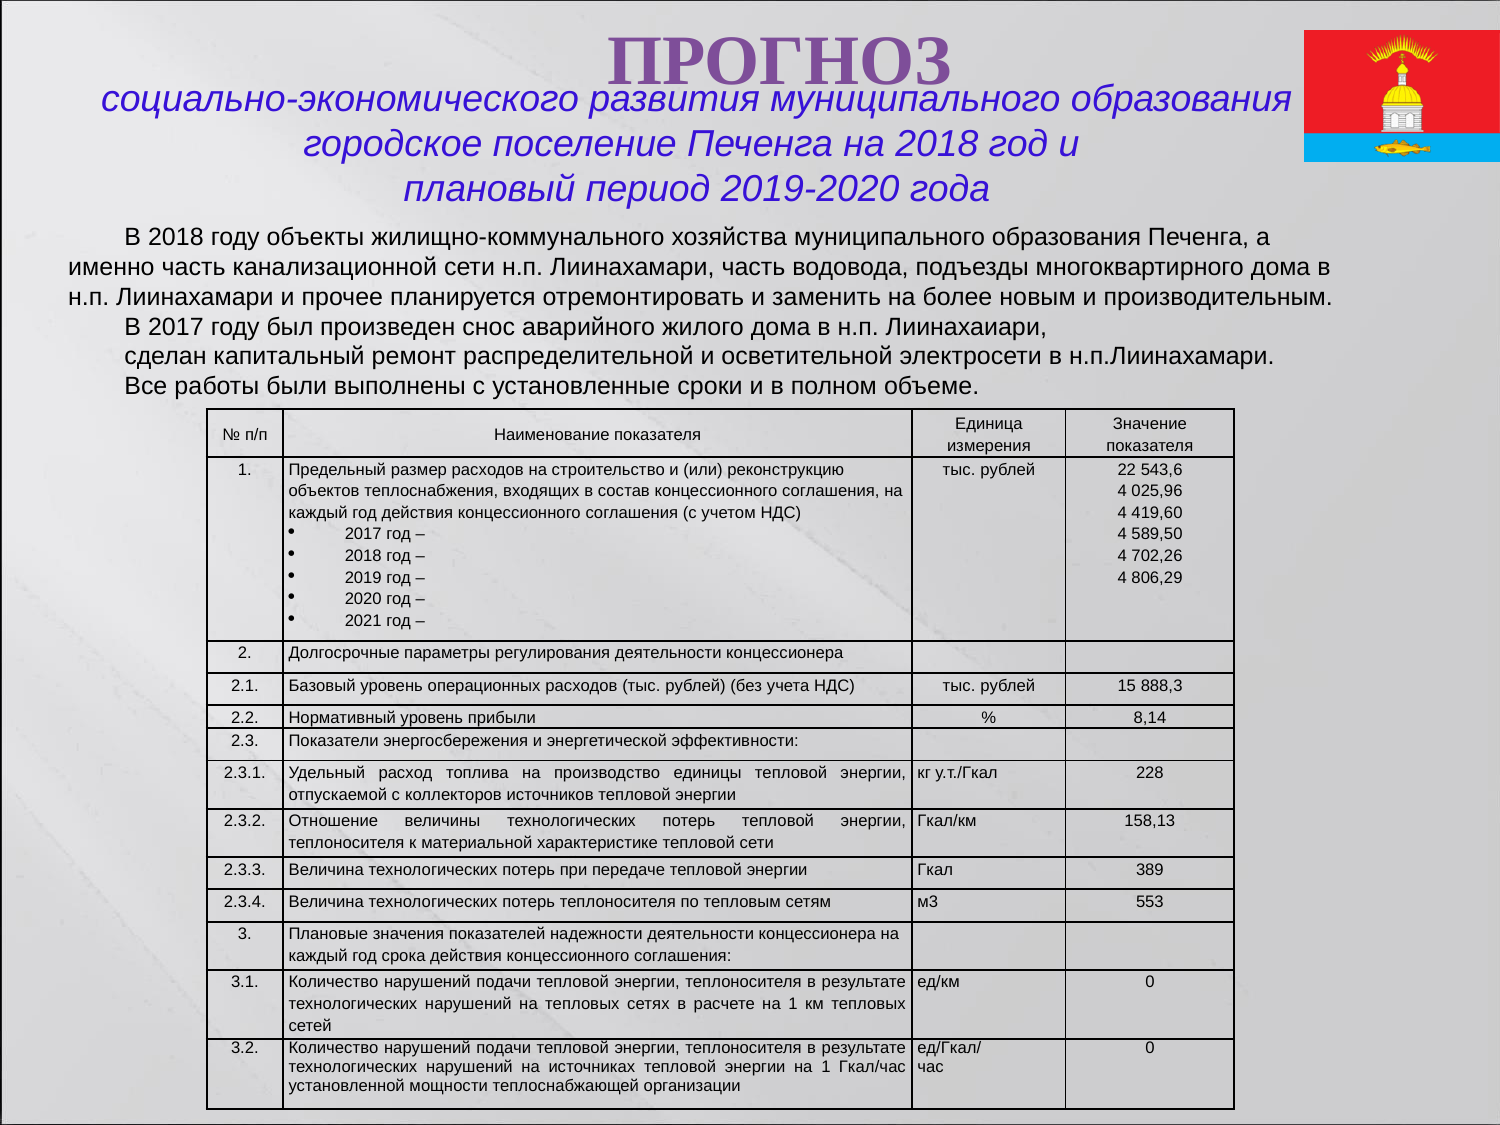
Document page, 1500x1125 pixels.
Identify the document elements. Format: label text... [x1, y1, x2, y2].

title ПРОГНОЗ [301, 31, 1259, 66]
table_cell 228 [1066, 761, 1233, 808]
table_header Наименование показателя [284, 410, 911, 456]
table_cell 8,14 [1066, 706, 1233, 727]
table_cell Отношение величины технологических потерь тепловой энергии, теплоносителя к материальной характеристике тепловой сети [284, 810, 911, 856]
table_cell % [913, 706, 1065, 727]
table_cell 553 [1066, 890, 1233, 921]
table_cell 1. [208, 458, 282, 640]
table_header Значение показателя [1066, 410, 1233, 456]
table_cell 3.2. [208, 1040, 282, 1108]
table_cell Гкал [913, 858, 1065, 888]
table_cell 2.3. [208, 729, 282, 760]
table_cell тыс. рублей [913, 674, 1065, 704]
table_cell 2.1. [208, 674, 282, 704]
table_cell 0 [1066, 1040, 1233, 1108]
table_cell 2.3.4. [208, 890, 282, 921]
table_cell Количество нарушений подачи тепловой энергии, теплоносителя в результате технологических нарушений на тепловых сетях в расчете на 1 км тепловых сетей [284, 971, 911, 1038]
table_cell 3. [208, 923, 282, 969]
table_cell 0 [1066, 971, 1233, 1038]
table_cell 15 888,3 [1066, 674, 1233, 704]
table_cell Удельный расход топлива на производство единицы тепловой энергии, отпускаемой с коллекторов источников тепловой энергии [284, 761, 911, 808]
table_cell ед/Гкал/ час [913, 1040, 1065, 1108]
table_cell м3 [913, 890, 1065, 921]
table_cell [913, 729, 1065, 760]
table_cell Нормативный уровень прибыли [284, 706, 911, 727]
table_header Единица измерения [913, 410, 1065, 456]
table_cell Базовый уровень операционных расходов (тыс. рублей) (без учета НДС) [284, 674, 911, 704]
picture [1376, 141, 1430, 155]
text_box социально-экономического развития муниципального образования городское поселение Печенга на 2018 год и плановый период 2019-2020 года [29, 66, 1365, 217]
table_cell 158,13 [1066, 810, 1233, 856]
table_cell Количество нарушений подачи тепловой энергии, теплоносителя в результате технологических нарушений на источниках тепловой энергии на 1 Гкал/час установленной мощности теплоснабжающей организации [284, 1040, 911, 1108]
table_cell Показатели энергосбережения и энергетической эффективности: [284, 729, 911, 760]
table_cell [1066, 923, 1233, 969]
table_cell 389 [1066, 858, 1233, 888]
text_box В 2018 году объекты жилищно-коммунального хозяйства муниципального образования Печенга, а именно часть канализационной сети н.п. Лиинахамари, часть водовода, подъезды многоквартирного дома в н.п. Лиинахамари и прочее планируется отремонтировать и заменить на более новым и производительным. В 2017 году был произведен снос аварийного жилого дома в н.п. Лиинахаиари, сделан капитальный ремонт распределительной и осветительной электросети в н.п.Лиинахамари. Все работы были выполнены с установленные сроки и в полном объеме. [53, 212, 1376, 408]
table_cell 22 543,6 4 025,96 4 419,60 4 589,50 4 702,26 4 806,29 [1066, 458, 1233, 640]
table_cell тыс. рублей [913, 458, 1065, 640]
table_cell Предельный размер расходов на строительство и (или) реконструкцию объектов теплоснабжения, входящих в состав концессионного соглашения, на каждый год действия концессионного соглашения (с учетом НДС) 2017 год – 2018 год – 2019 год – 2020 год – 2021 год – [284, 458, 911, 640]
table_cell [1066, 729, 1233, 760]
table_cell [913, 923, 1065, 969]
table_cell [913, 642, 1065, 672]
table_cell Плановые значения показателей надежности деятельности концессионера на каждый год срока действия концессионного соглашения: [284, 923, 911, 969]
table_cell 2.3.2. [208, 810, 282, 856]
table_cell Величина технологических потерь теплоносителя по тепловым сетям [284, 890, 911, 921]
table_cell Долгосрочные параметры регулирования деятельности концессионера [284, 642, 911, 672]
table_cell кг у.т./Гкал [913, 761, 1065, 808]
table_cell ед/км [913, 971, 1065, 1038]
table_cell [1066, 642, 1233, 672]
picture [0, 0, 1500, 1125]
table_header № п/п [208, 410, 282, 456]
table_cell Гкал/км [913, 810, 1065, 856]
table_cell 2.2. [208, 706, 282, 727]
table_cell 2. [208, 642, 282, 672]
table_cell 2.3.3. [208, 858, 282, 888]
table_cell 2.3.1. [208, 761, 282, 808]
table_cell 3.1. [208, 971, 282, 1038]
table_cell Величина технологических потерь при передаче тепловой энергии [284, 858, 911, 888]
